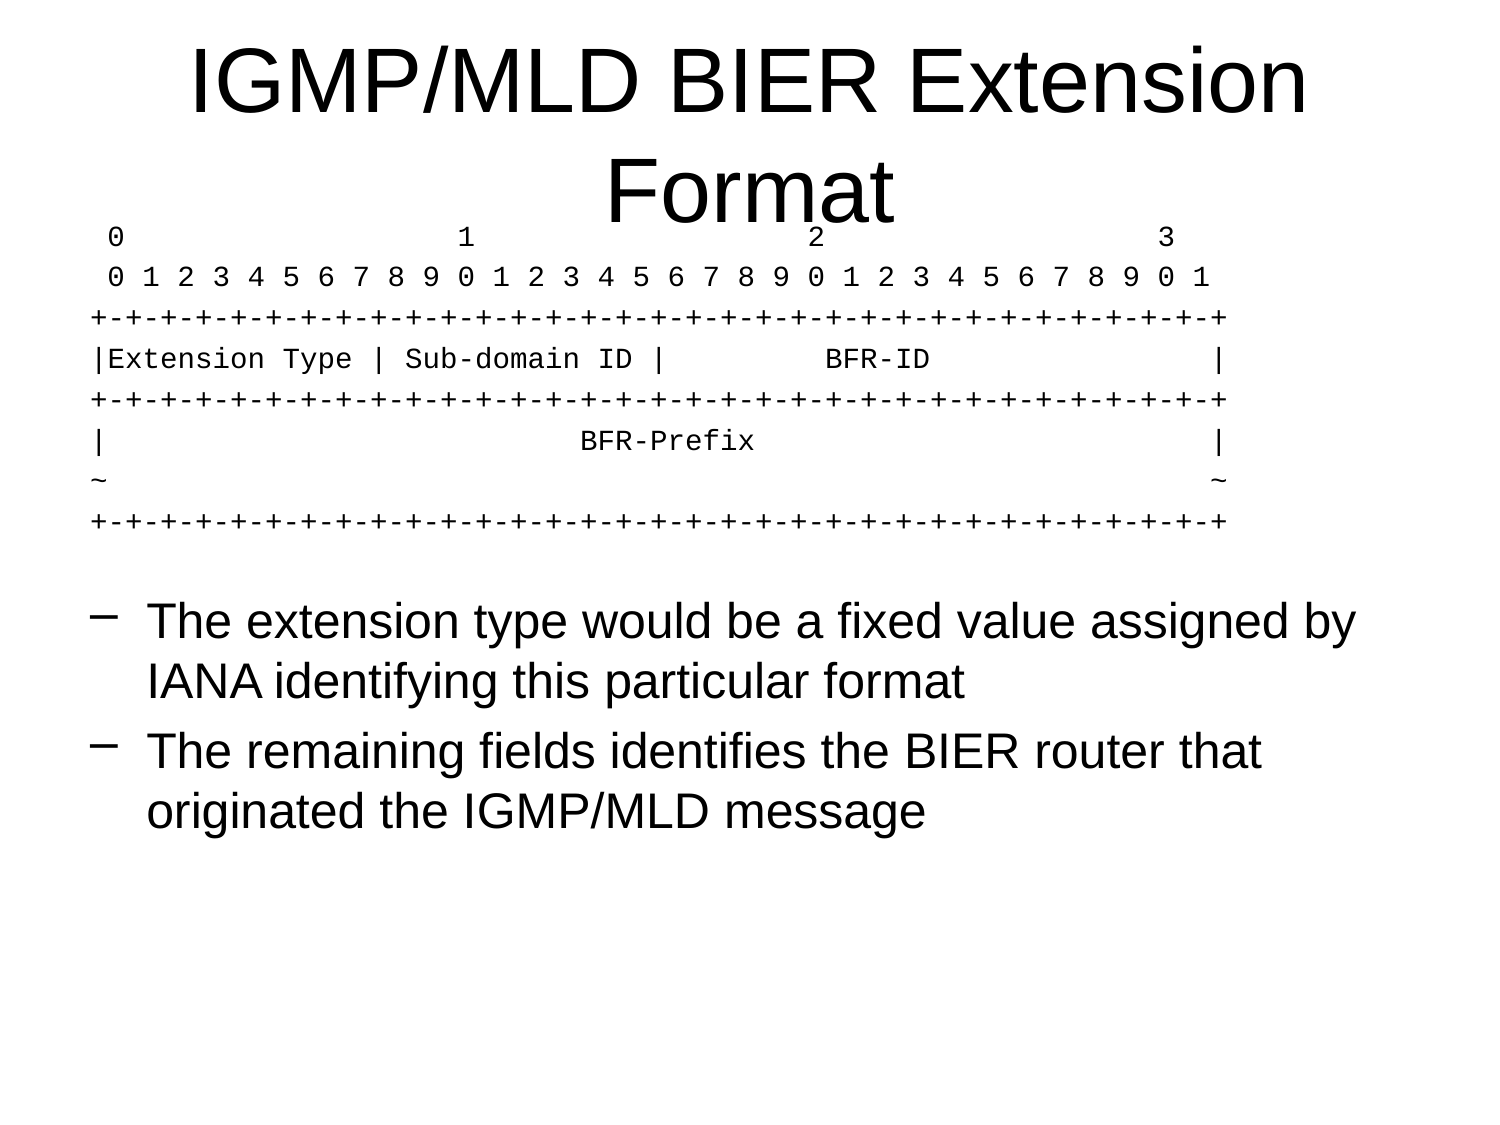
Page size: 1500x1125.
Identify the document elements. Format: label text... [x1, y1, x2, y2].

list 0 1 2 3 0 1 2 3 4 5 6 7 8 9 0 1 2 3 4 5 6 7 8 9 0 1 2 3 4 5 6 7 8 9 0 1 +-+-+-+-+-+-+-+-+-+-+-+-+-+-+-+-+-+-+-+-+-+-+-+-+-+-+-+-+-+-+-+-+ |Extension Type | Sub-domain ID | BFR-ID | +-+-+-+-+-+-+-+-+-+-+-+-+-+-+-+-+-+-+-+-+-+-+-+-+-+-+-+-+-+-+-+-+ | BFR-Prefix | ~ ~ +-+-+-+-+-+-+-+-+-+-+-+-+-+-+-+-+-+-+-+-+-+-+-+-+-+-+-+-+-+-+-+-+ The extension type would be a fixed value assigned by IANA identifying this particular format The remaining fields identifies the BIER router that originated the IGMP/MLD message [74, 209, 1376, 1048]
title IGMP/MLD BIER Extension Format [74, 37, 1426, 226]
